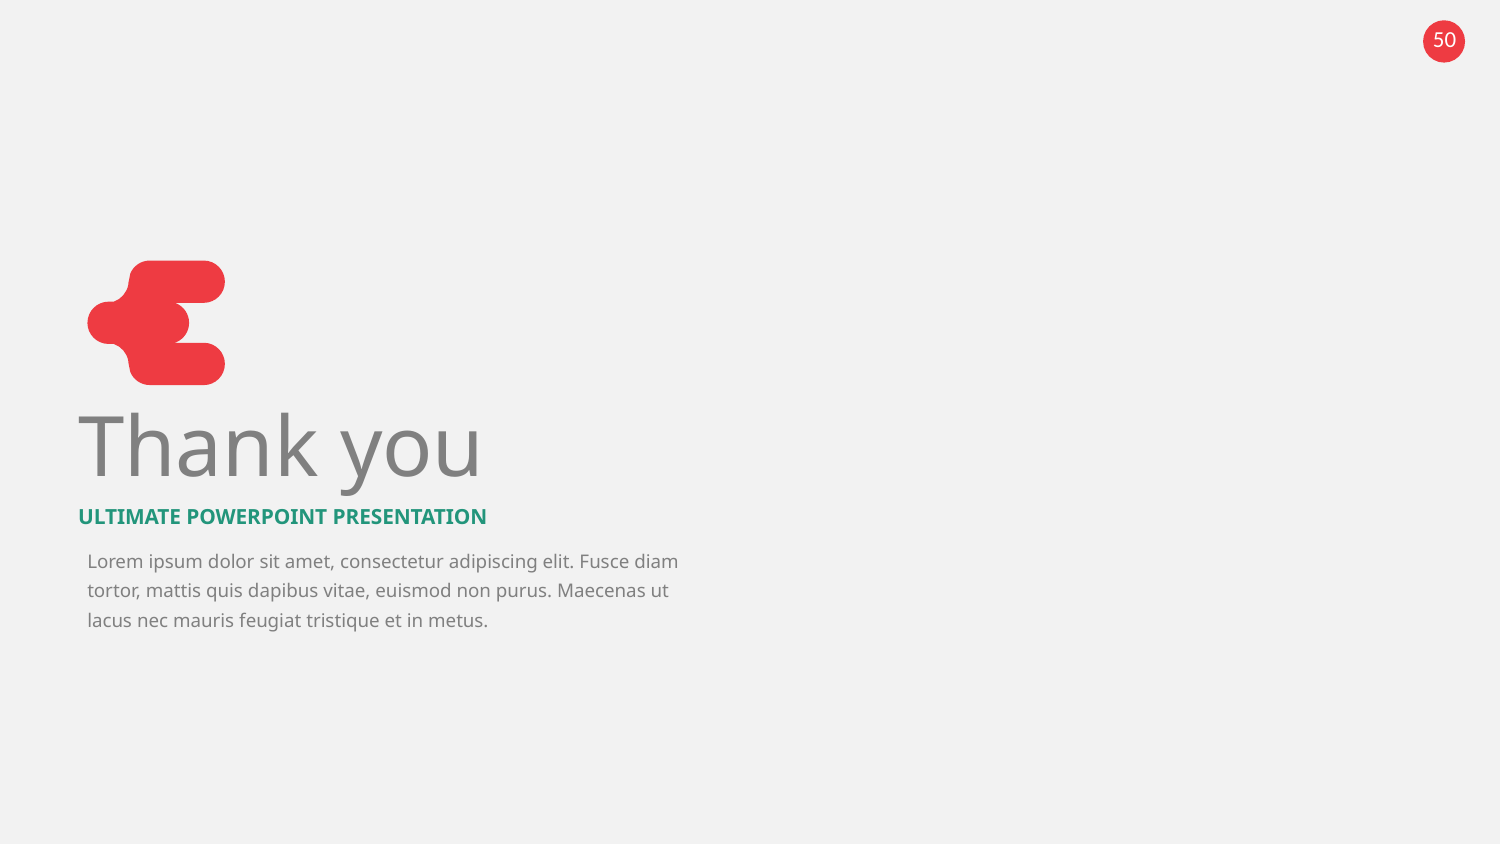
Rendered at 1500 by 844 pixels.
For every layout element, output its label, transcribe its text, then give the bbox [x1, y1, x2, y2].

list ULTIMATE POWERPOINT PRESENTATION [78, 499, 762, 536]
text_box Lorem ipsum dolor sit amet, consectetur adipiscing elit. Fusce diam tortor, mattis quis dapibus vitae, euismod non purus. Maecenas ut lacus nec mauris feugiat tristique et in metus. [87, 543, 681, 657]
text_box [86, 259, 226, 387]
list Thank you [78, 397, 762, 493]
